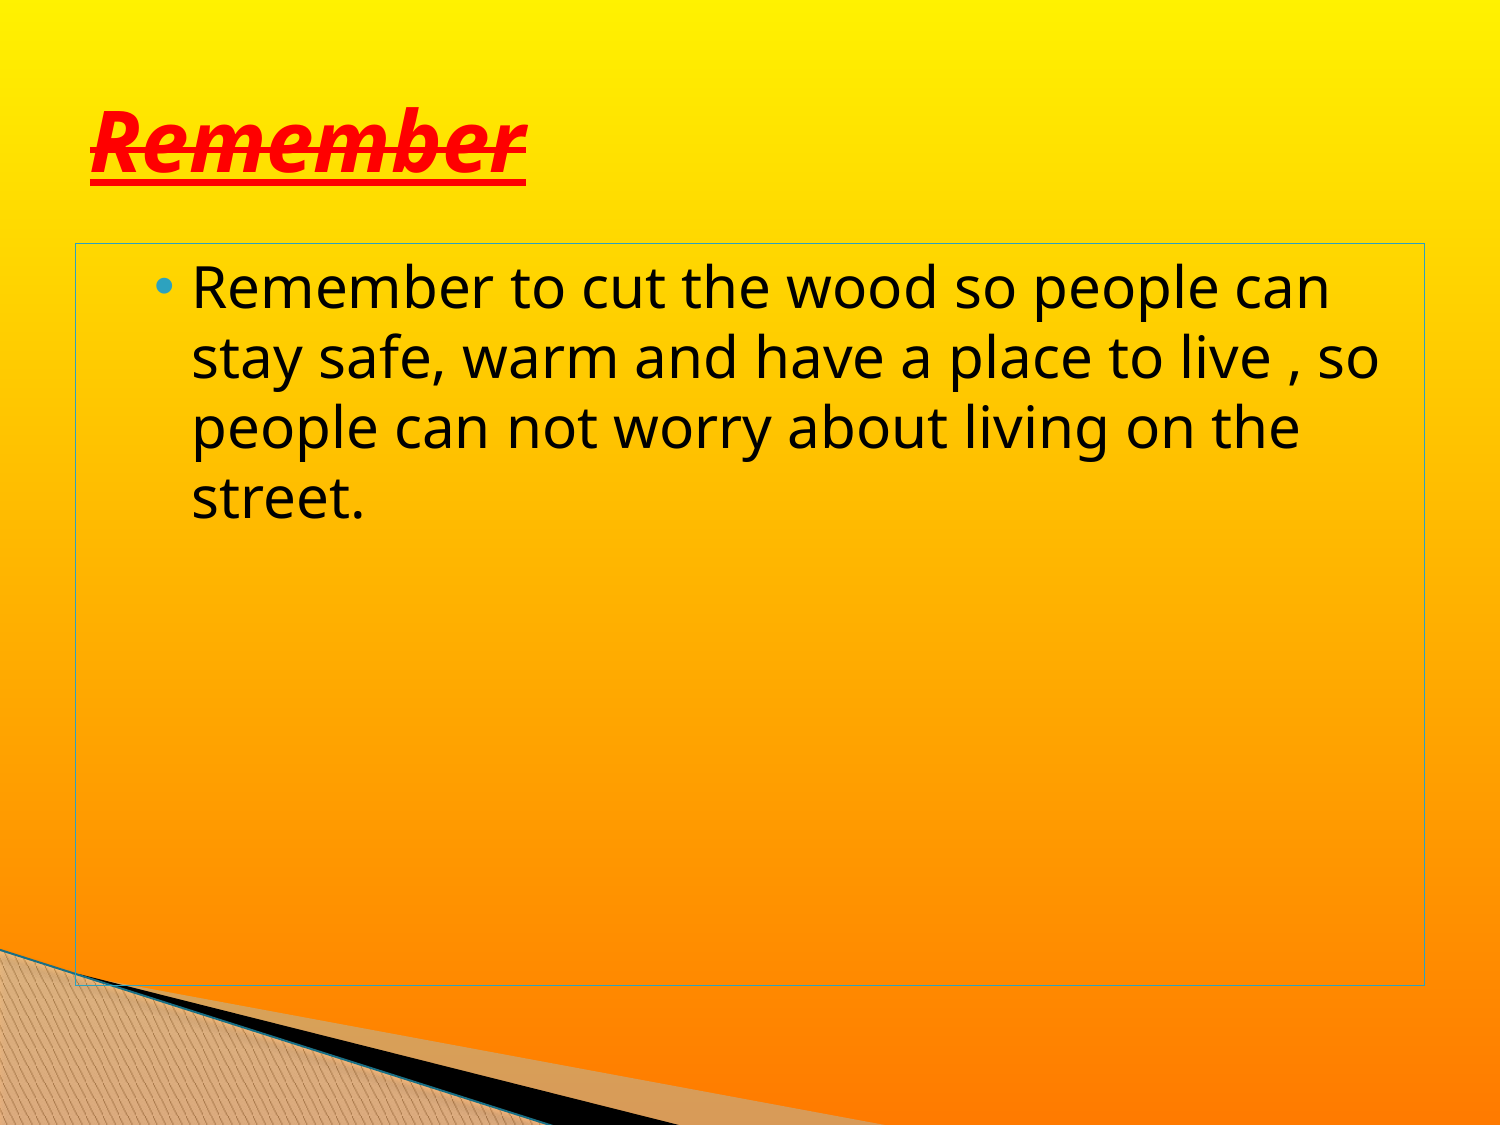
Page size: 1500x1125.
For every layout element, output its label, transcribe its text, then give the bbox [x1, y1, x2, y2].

list Remember to cut the wood so people can stay safe, warm and have a place to live , so people can not worry about living on the street. [75, 243, 1425, 986]
title Remember [75, 45, 1425, 233]
